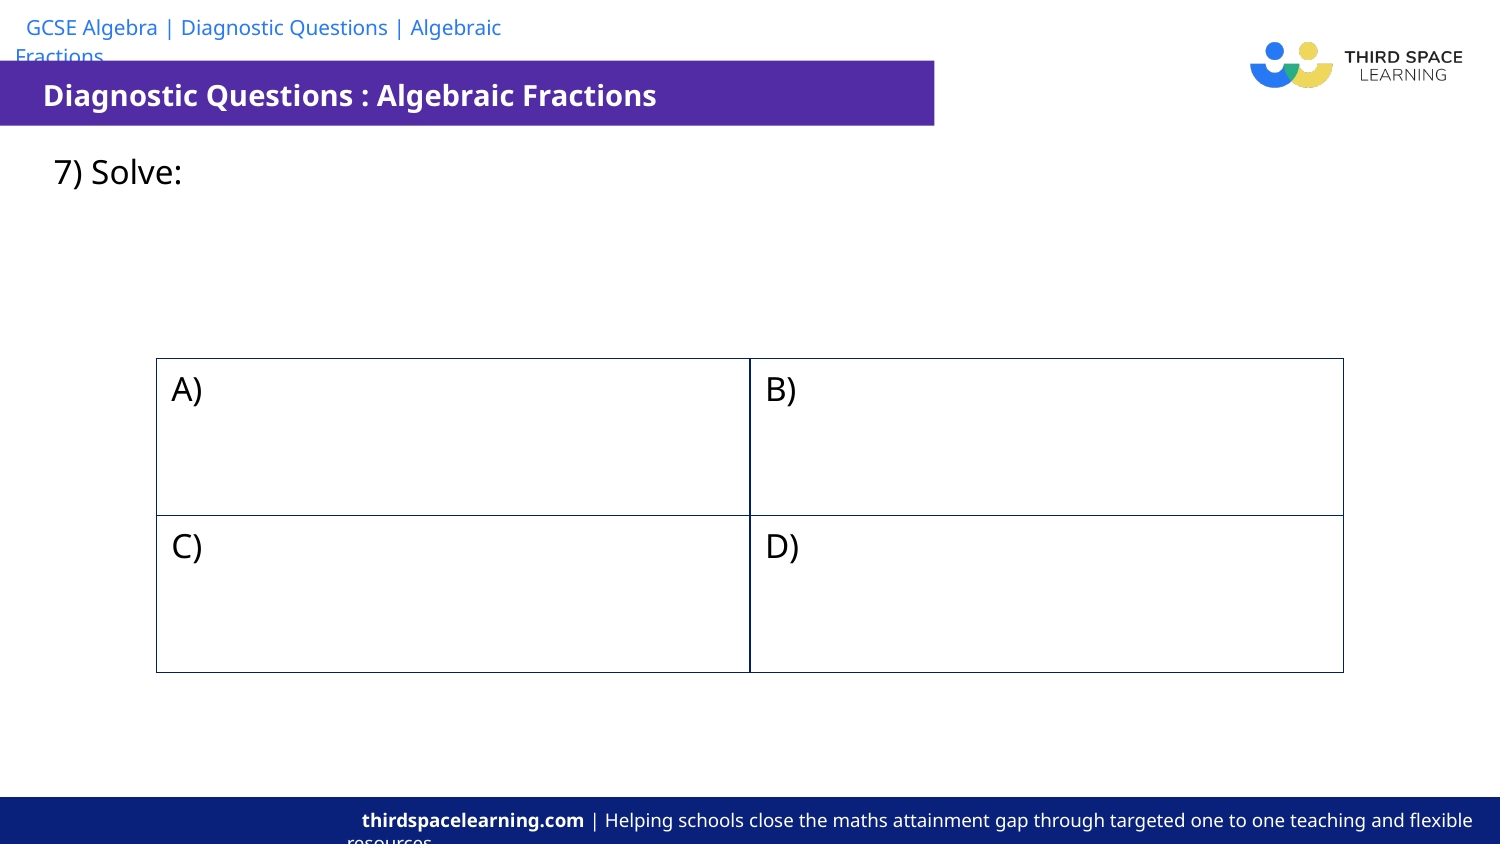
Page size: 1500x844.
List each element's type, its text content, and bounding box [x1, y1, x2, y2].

text_box Diagnostic Questions : Algebraic Fractions [27, 61, 778, 127]
picture [1250, 33, 1465, 99]
